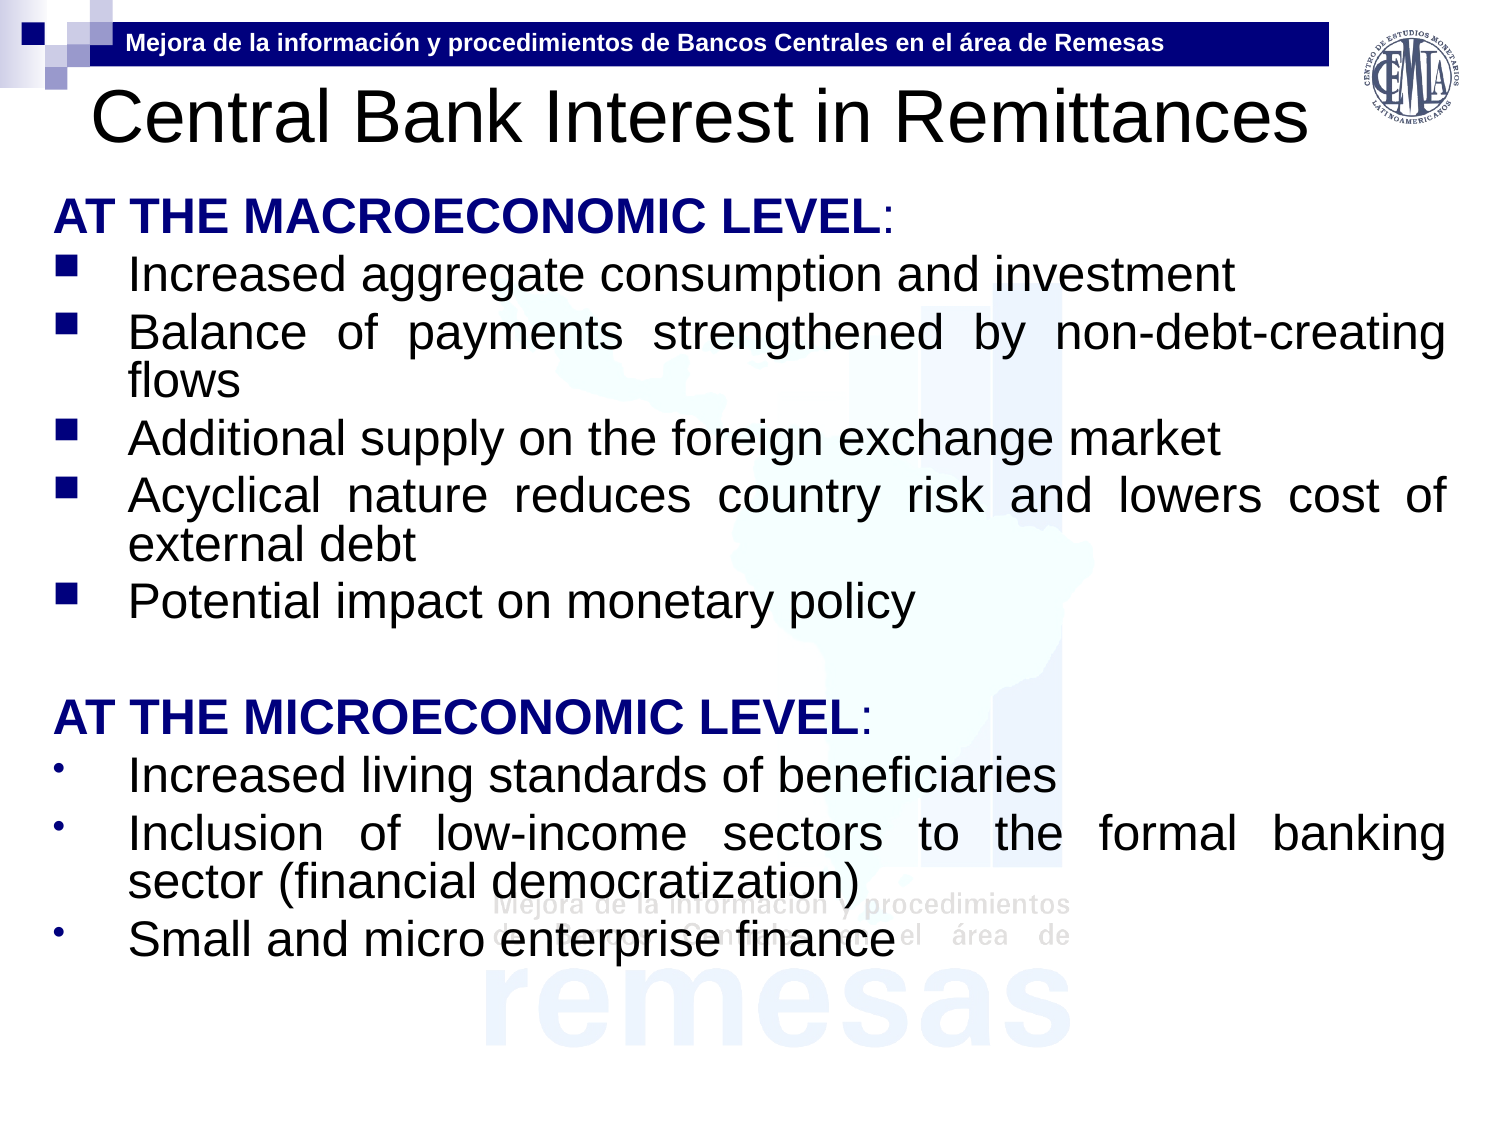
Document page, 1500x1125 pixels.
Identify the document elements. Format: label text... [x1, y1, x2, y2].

list AT THE MACROECONOMIC LEVEL: Increased aggregate consumption and investment Balance of payments strengthened by non-debt-creating flows Additional supply on the foreign exchange market Acyclical nature reduces country risk and lowers cost of external debt Potential impact on monetary policy AT THE MICROECONOMIC LEVEL: Increased living standards of beneficiaries Inclusion of low-income sectors to the formal banking sector (financial democratization) Small and micro enterprise finance [37, 187, 1463, 1076]
picture [1364, 30, 1459, 124]
title Central Bank Interest in Remittances [74, 74, 1426, 138]
